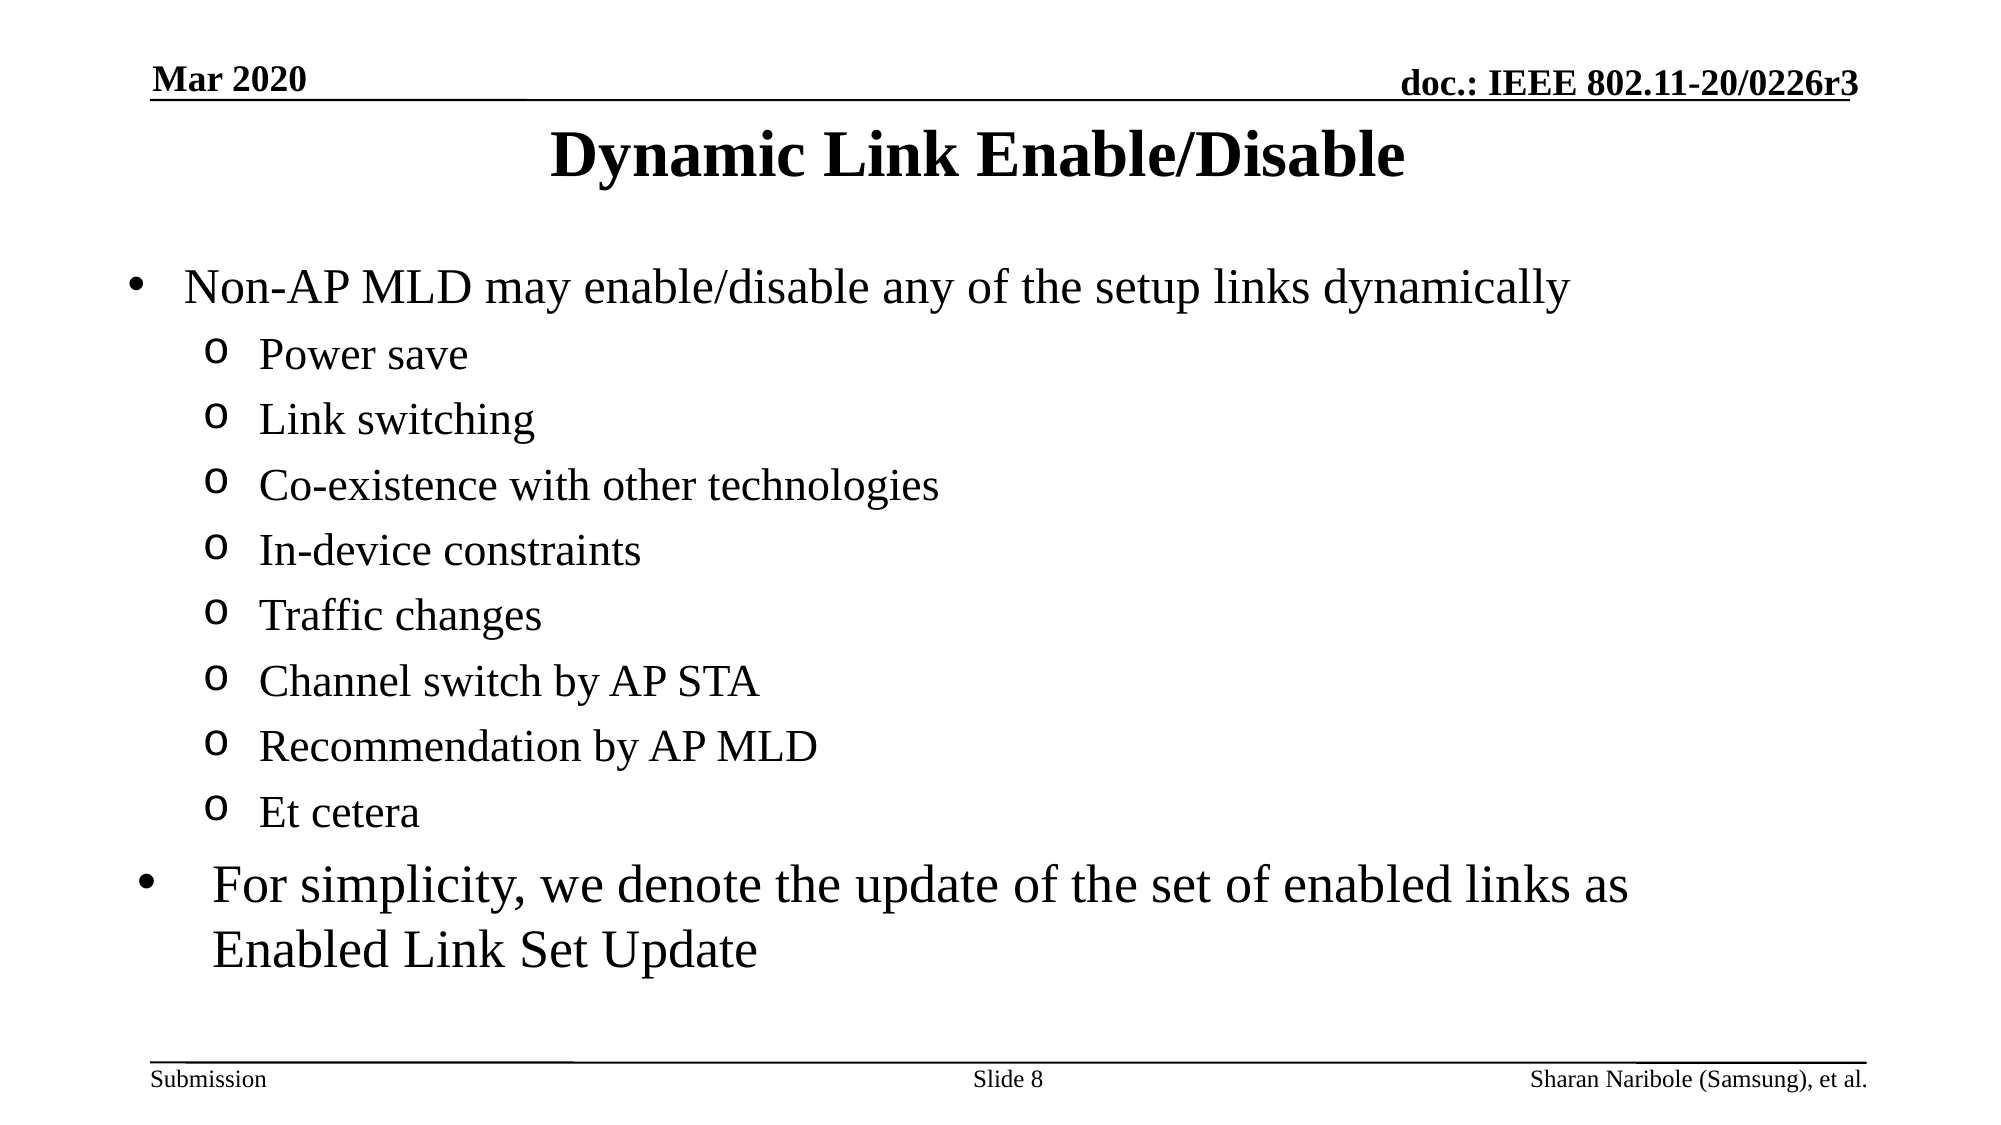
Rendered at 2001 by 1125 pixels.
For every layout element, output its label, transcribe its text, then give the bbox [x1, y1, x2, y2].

title Dynamic Link Enable/Disable [137, 62, 1838, 238]
footer Sharan Naribole (Samsung), et al. [1171, 1061, 1869, 1093]
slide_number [152, 54, 563, 100]
list Non-AP MLD may enable/disable any of the setup links dynamically Power save Link switching Co-existence with other technologies In-device constraints Traffic changes Channel switch by AP STA Recommendation by AP MLD Et cetera For simplicity, we denote the update of the set of enabled links as Enabled Link Set Update [112, 245, 1813, 921]
slide_number Slide 8 [950, 1061, 1067, 1123]
